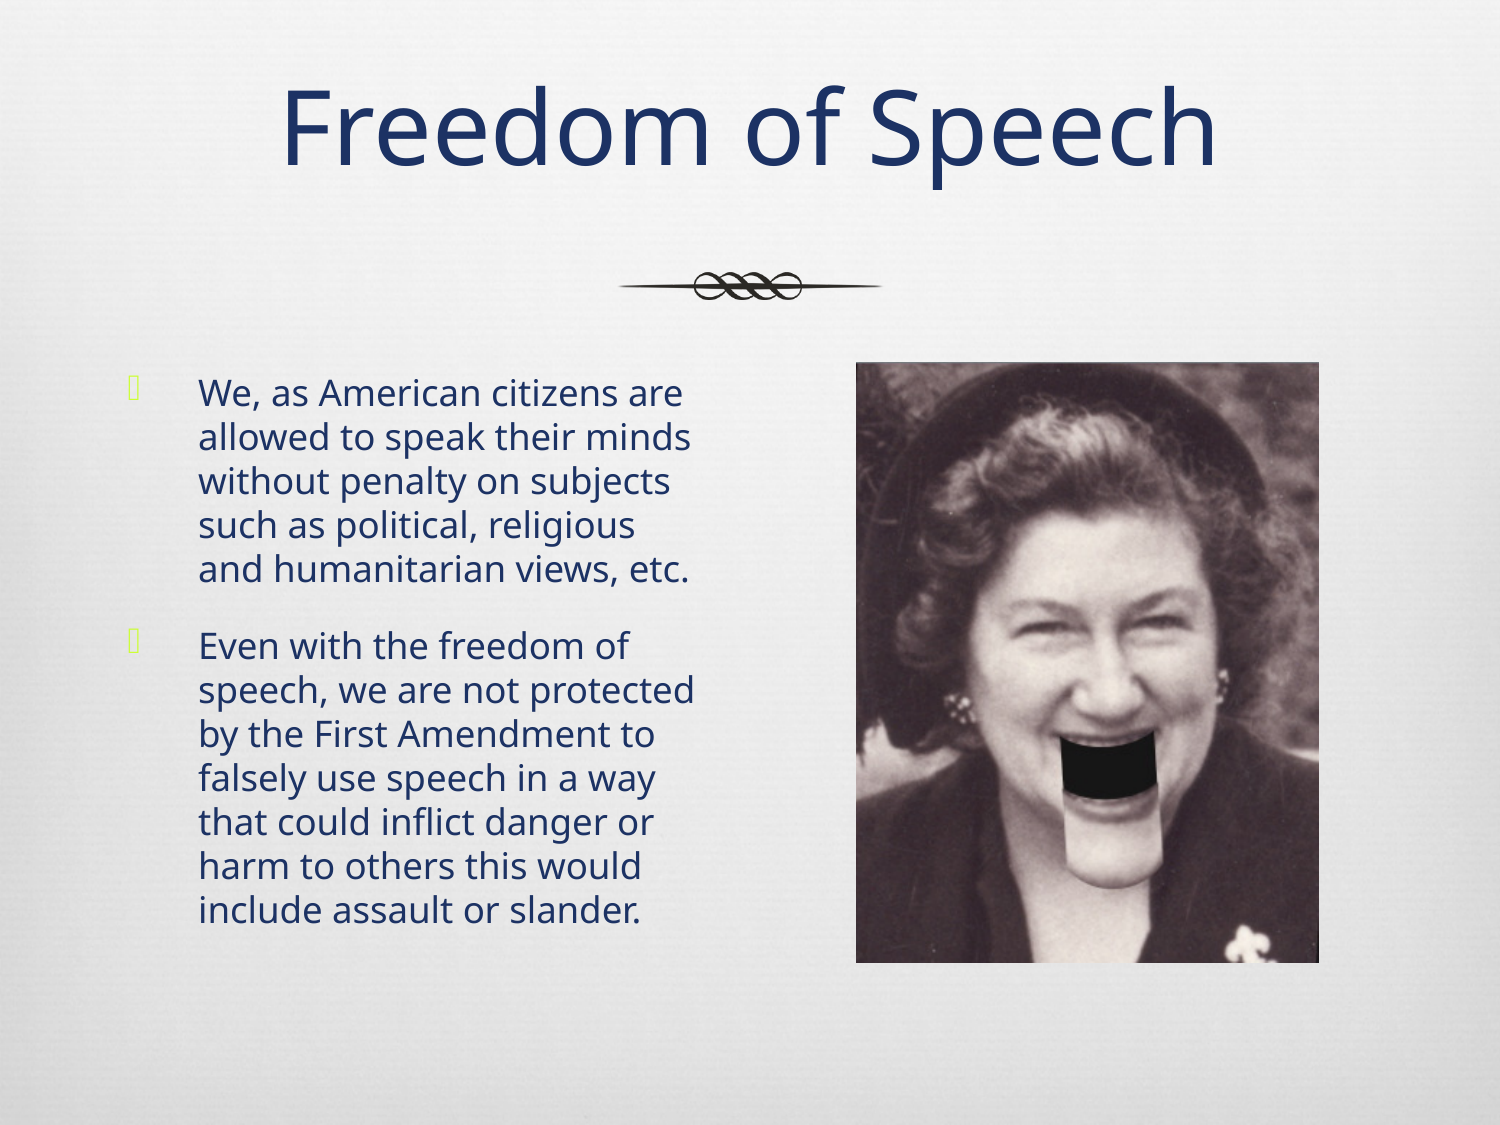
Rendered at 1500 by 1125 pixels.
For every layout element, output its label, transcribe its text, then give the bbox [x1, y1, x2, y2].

picture [615, 272, 885, 300]
list We, as American citizens are allowed to speak their minds without penalty on subjects such as political, religious and humanitarian views, etc. Even with the freedom of speech, we are not protected by the First Amendment to falsely use speech in a way that could inflict danger or harm to others this would include assault or slander. [112, 362, 713, 963]
title Freedom of Speech [112, 11, 1388, 236]
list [786, 361, 1388, 963]
